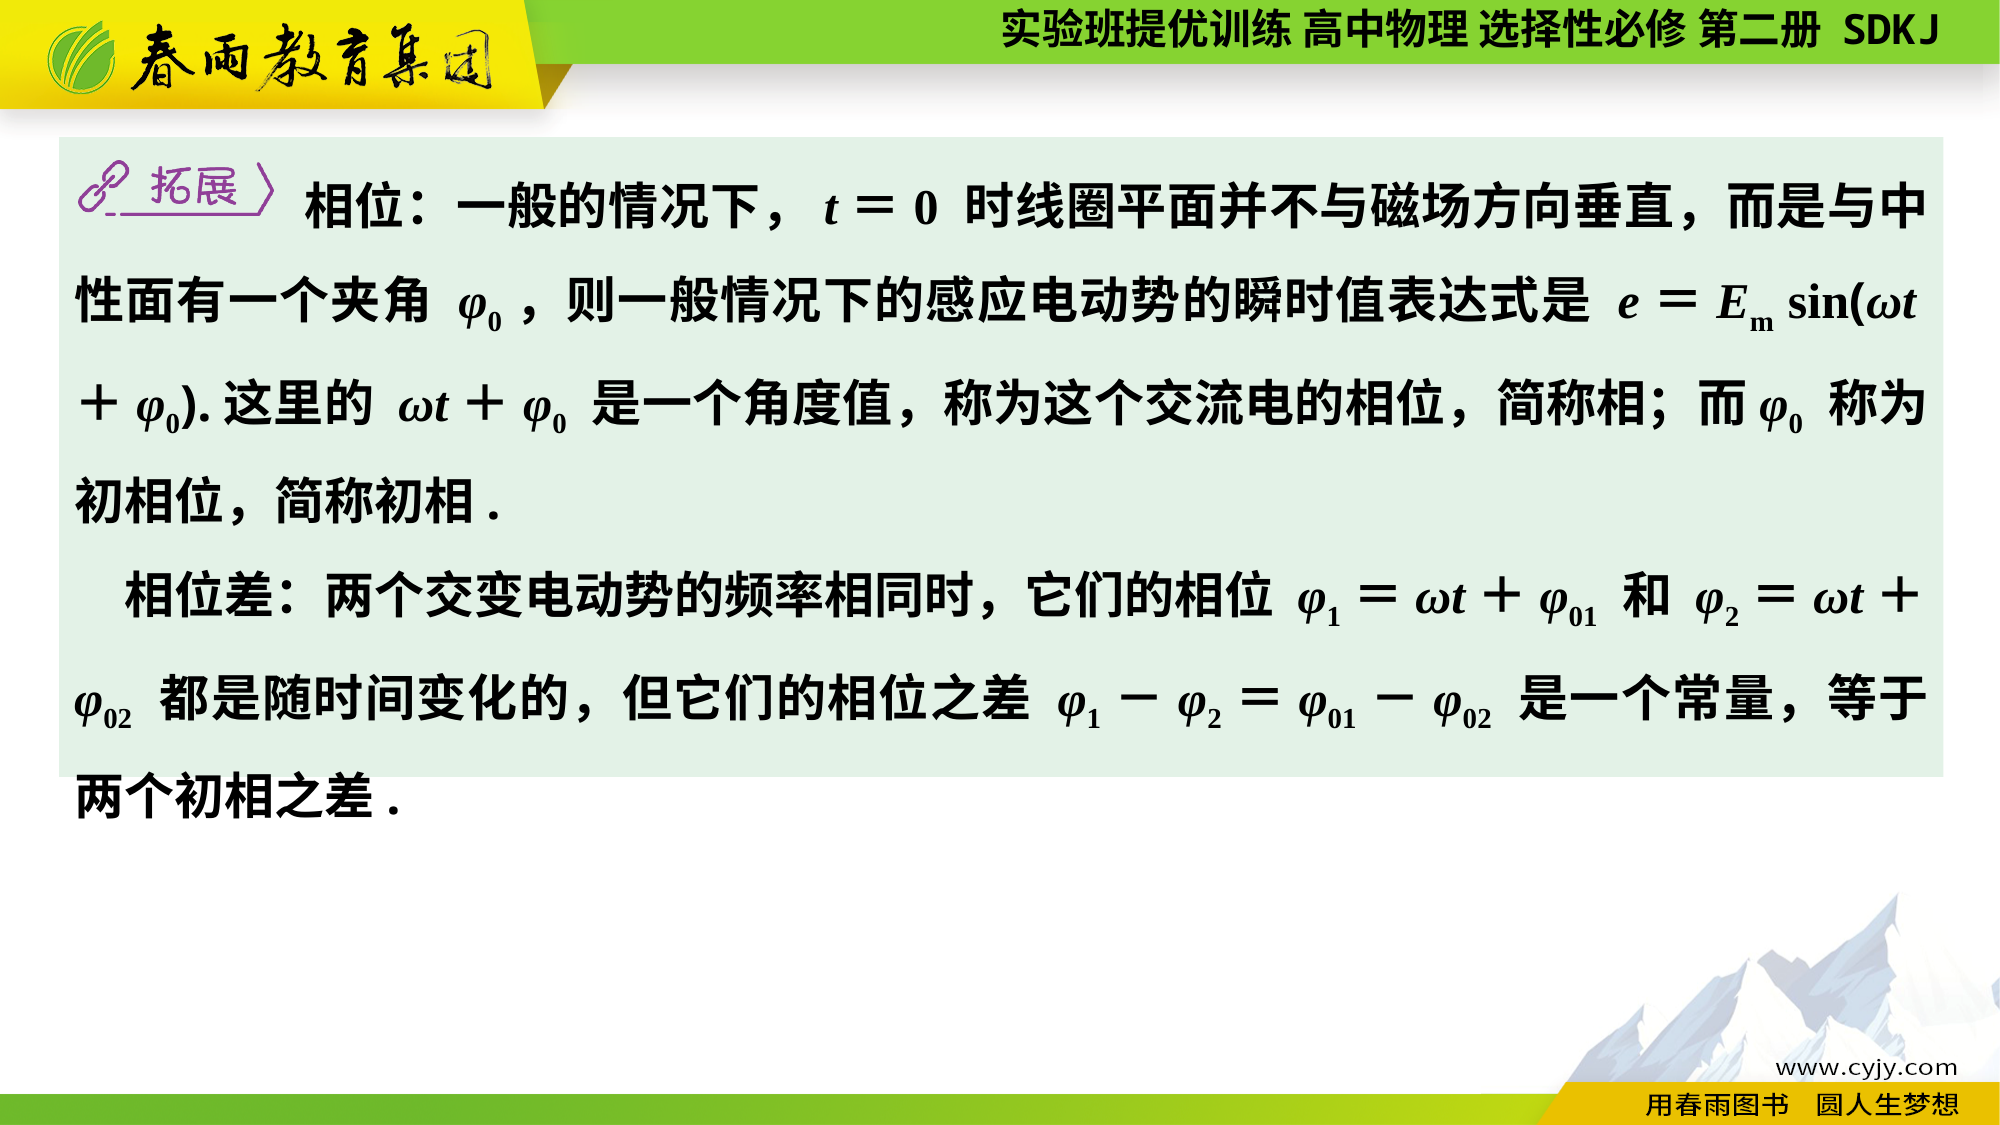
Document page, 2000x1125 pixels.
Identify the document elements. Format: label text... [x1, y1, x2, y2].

picture [0, 0, 2000, 1125]
list 相位：一般的情况下，t＝0 时线圈平面并不与磁场方向垂直，而是与中性面有一个夹角 φ0，则一般情况下的感应电动势的瞬时值表达式是 e＝Em sin(ωt＋φ0).这里的 ωt＋φ0 是一个角度值，称为这个交流电的相位，简称相；而φ0 称为初相位，简称初相. 相位差：两个交变电动势的频率相同时，它们的相位 φ1＝ωt＋φ01 和 φ2＝ωt＋φ02 都是随时间变化的，但它们的相位之差 φ1－φ2＝φ01－φ02 是一个常量，等于两个初相之差. [59, 137, 1944, 777]
